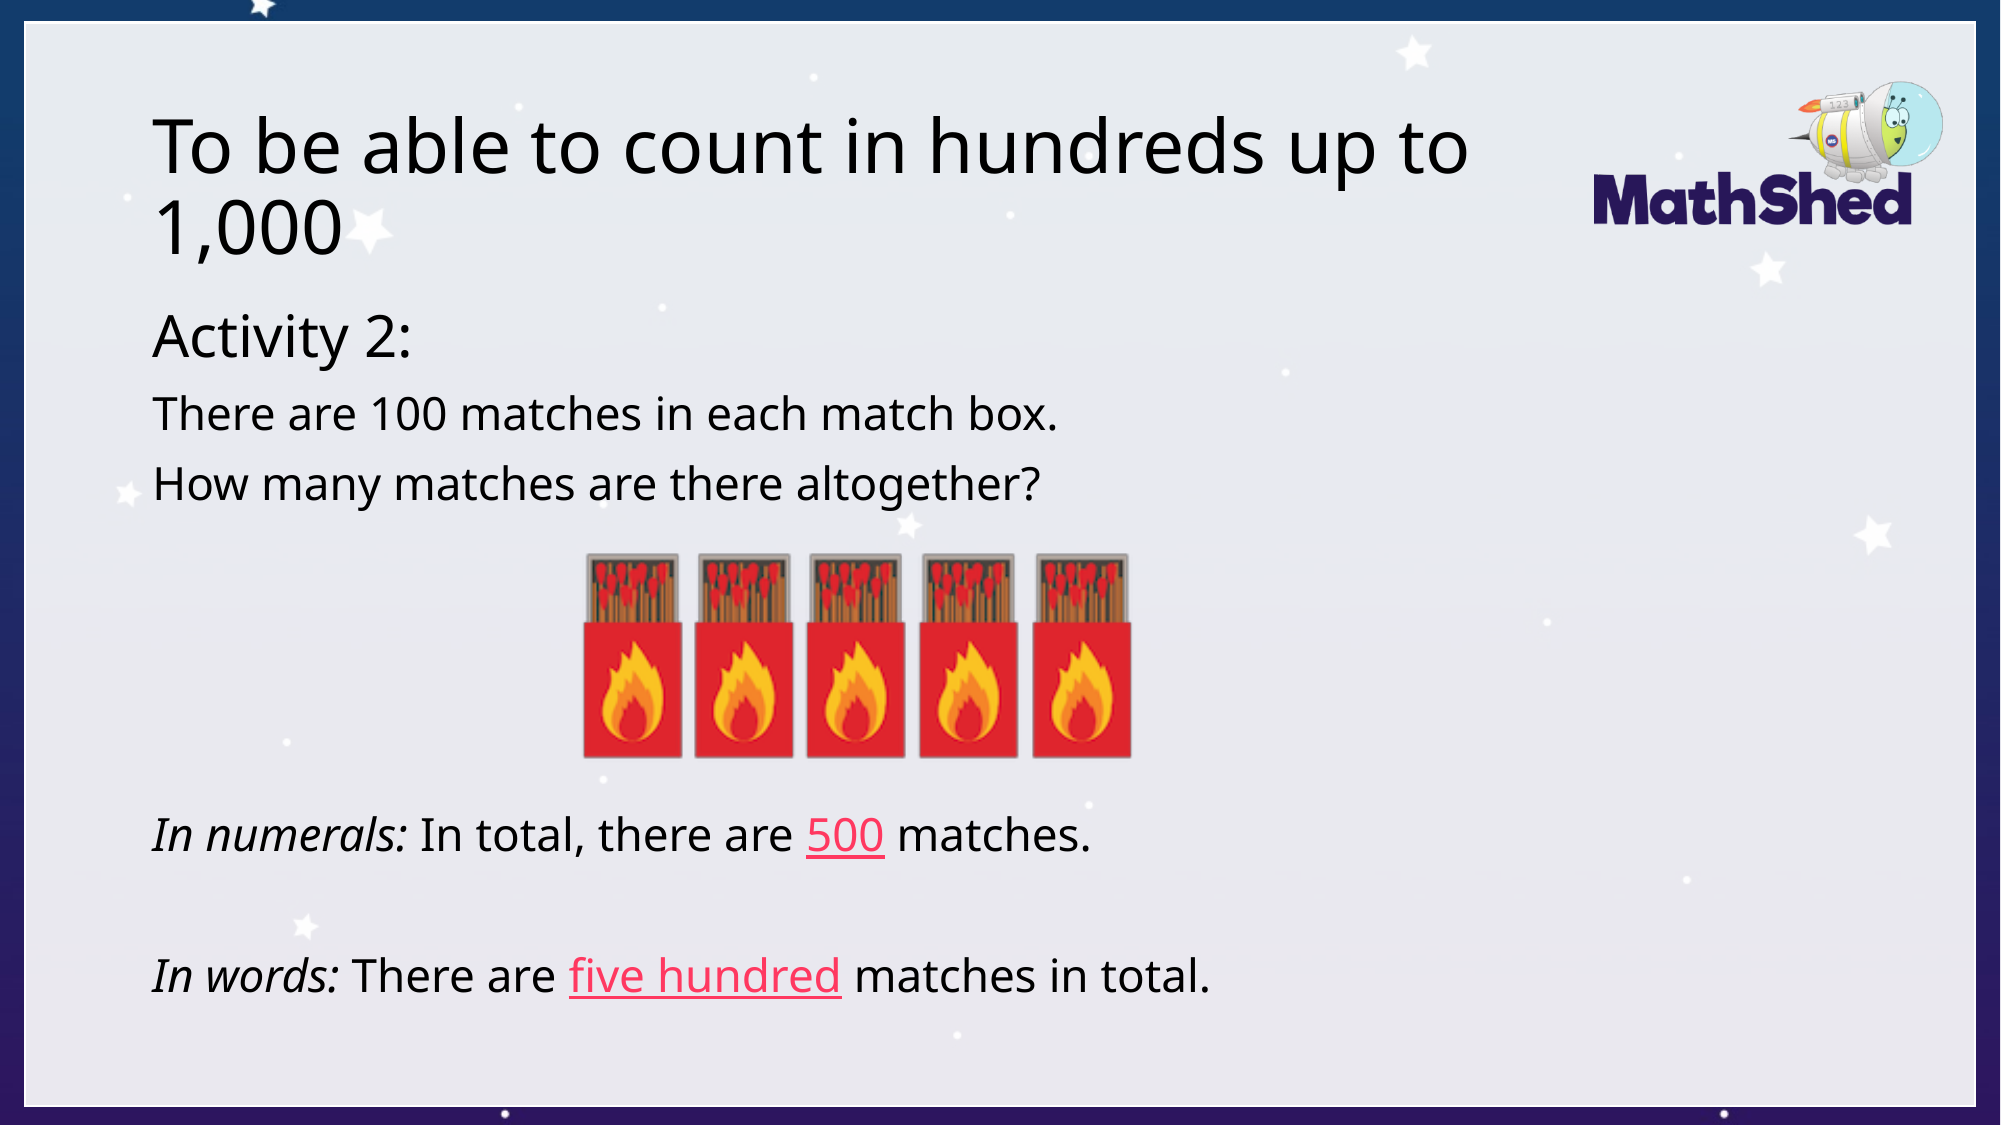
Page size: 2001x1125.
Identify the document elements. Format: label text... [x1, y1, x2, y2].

title To be able to count in hundreds up to 1,000 [137, 81, 1578, 299]
list Activity 2: There are 100 matches in each match box. How many matches are there altogether? In numerals: In total, there are 500 matches. In words: There are five hundred matches in total. [137, 299, 1863, 1014]
picture [0, 0, 2001, 1125]
